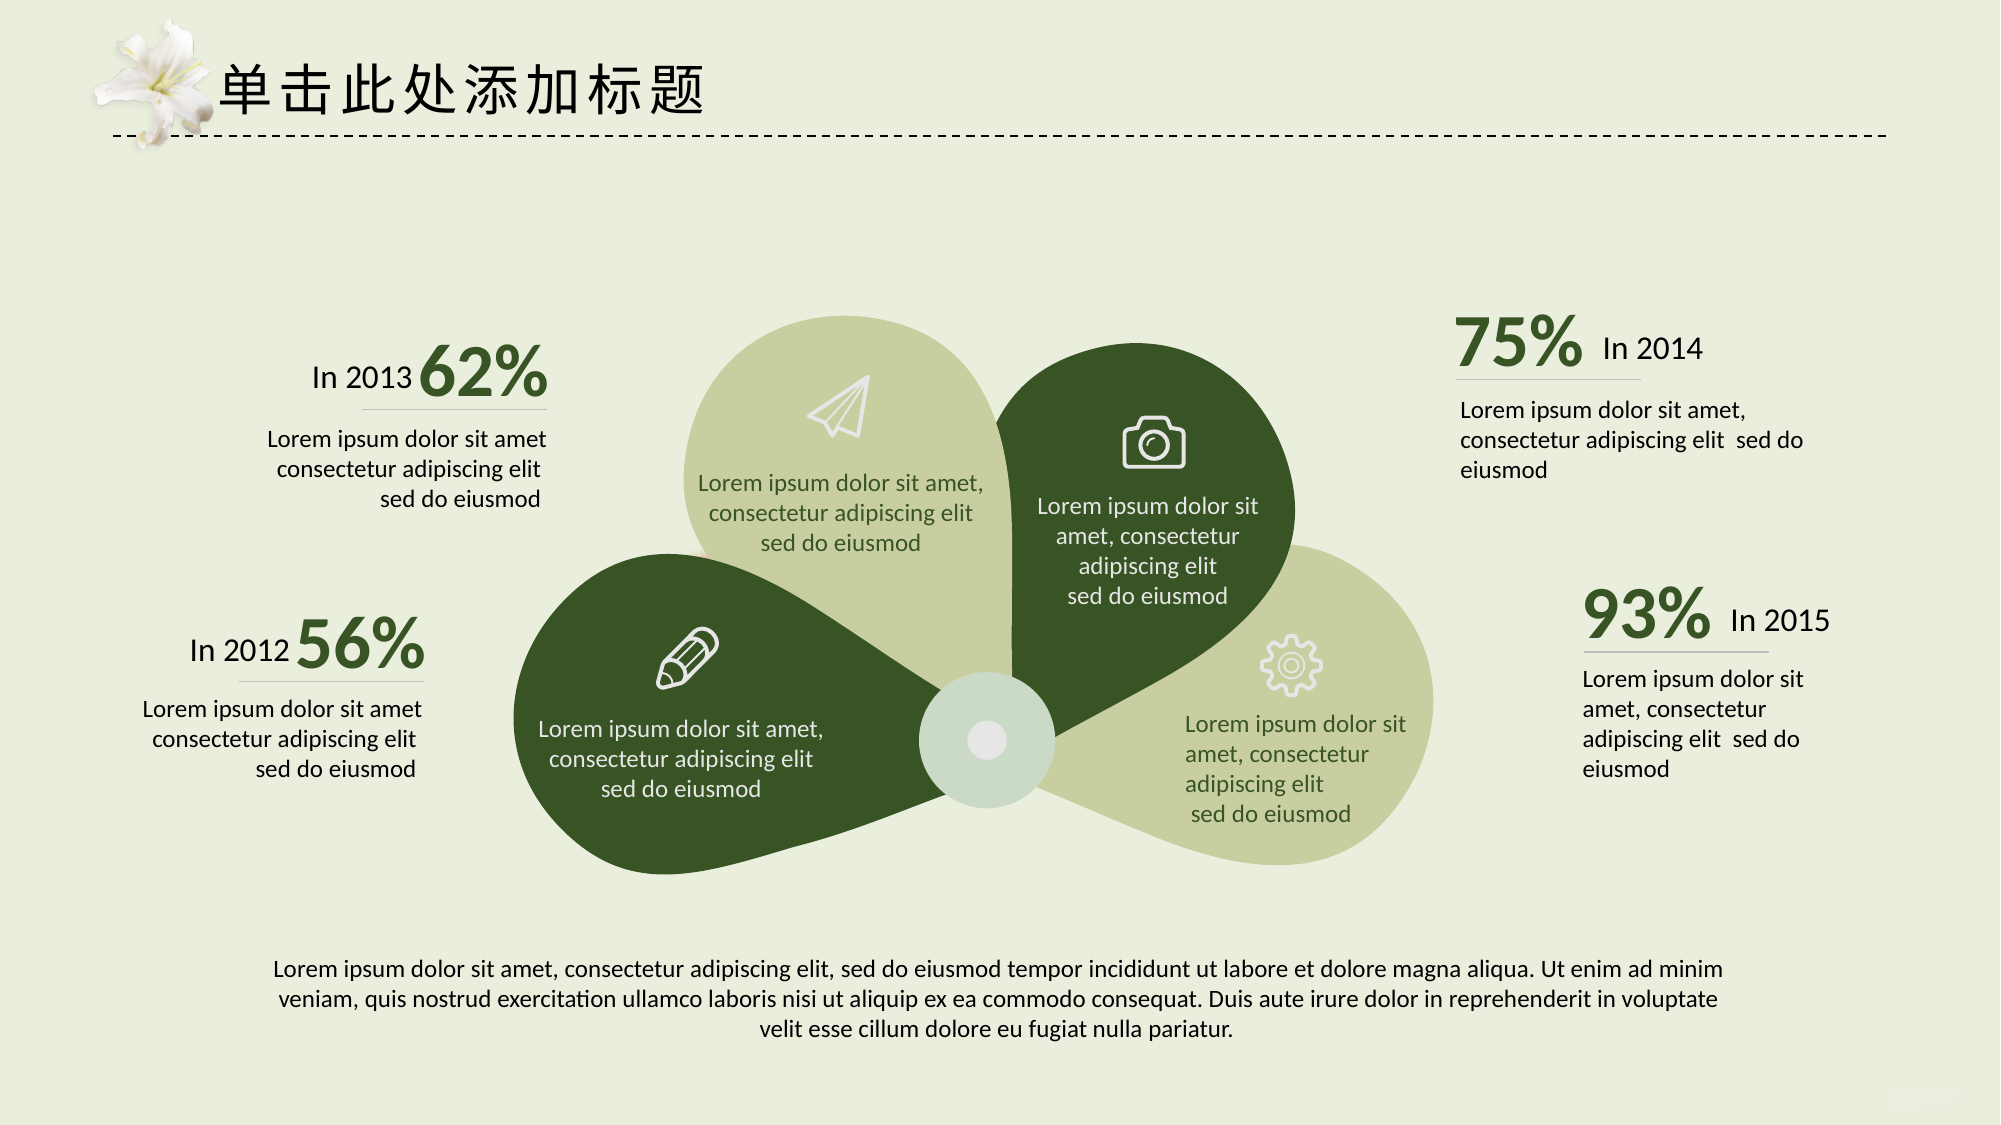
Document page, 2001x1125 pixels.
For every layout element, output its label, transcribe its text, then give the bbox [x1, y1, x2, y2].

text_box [1567, 556, 1874, 792]
text_box Lorem ipsum dolor sit amet, consectetur adipiscing elit, sed do eiusmod tempor incididunt ut labore et dolore magna aliqua. Ut enim ad minim veniam, quis nostrud exercitation ullamco laboris nisi ut aliquip ex ea commodo consequat. Duis aute irure dolor in reprehenderit in voluptate velit esse cillum dolore eu fugiat nulla pariatur. [252, 945, 1748, 1051]
text_box 单击此处添加标题 [215, 47, 721, 129]
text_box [1440, 283, 1833, 492]
picture [85, 19, 215, 158]
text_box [221, 313, 563, 522]
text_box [97, 585, 441, 792]
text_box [506, 322, 1456, 921]
